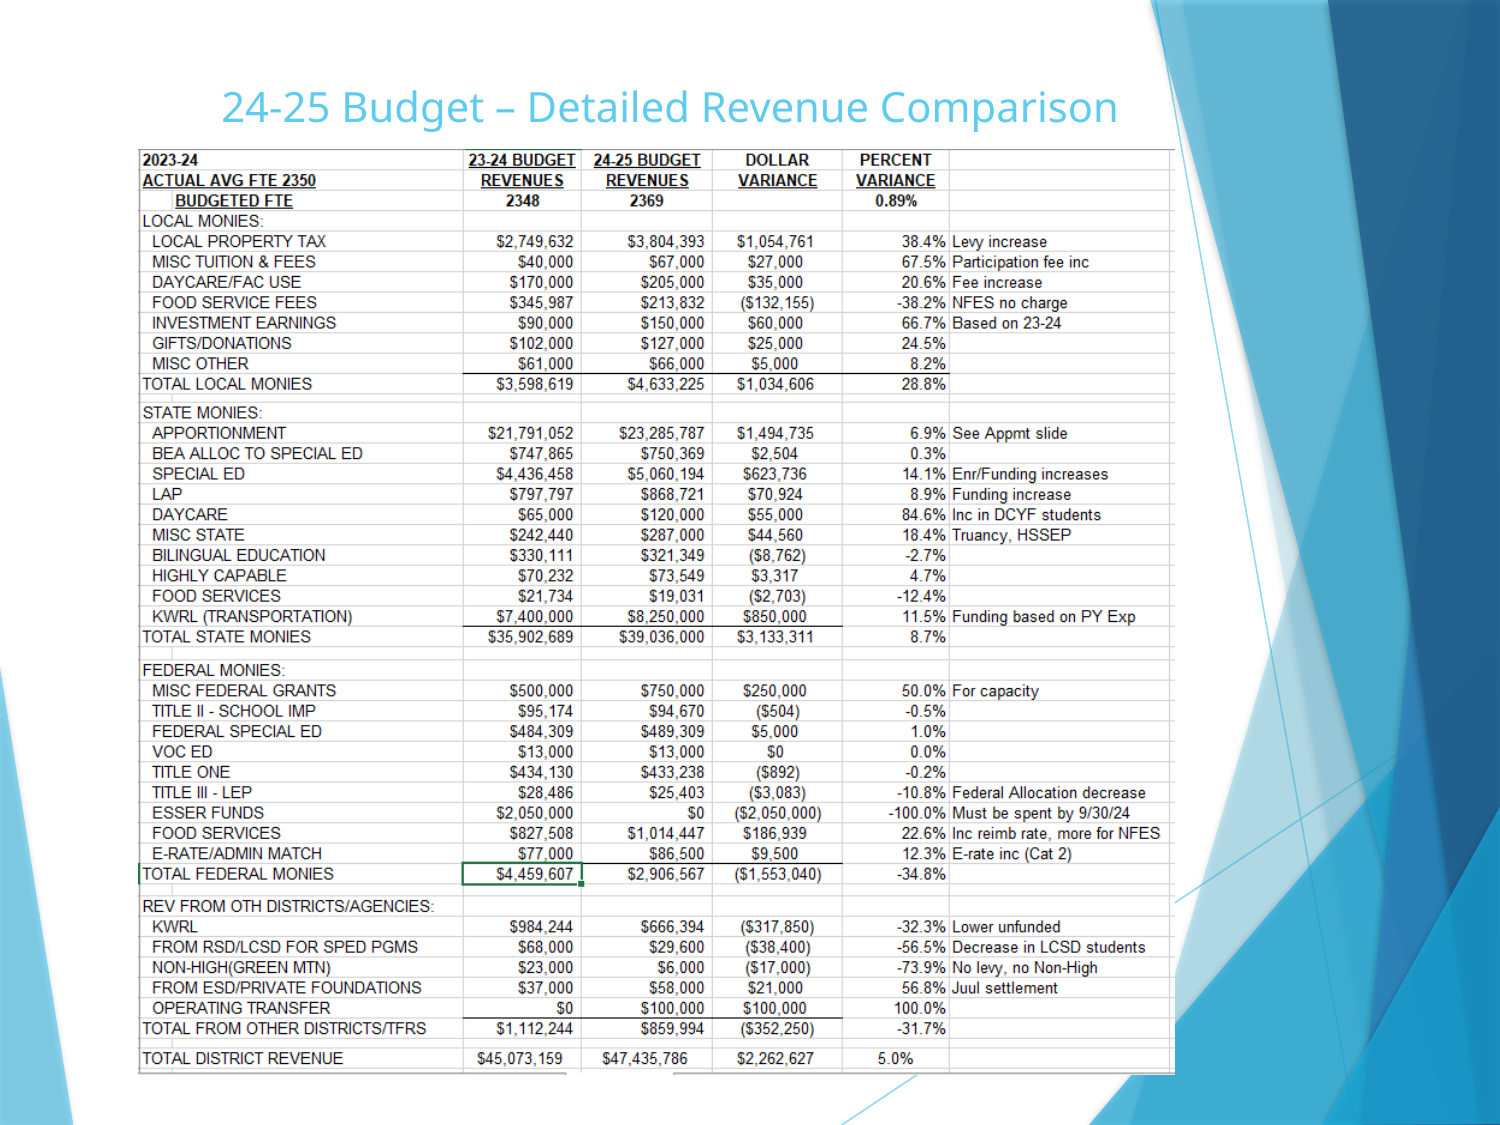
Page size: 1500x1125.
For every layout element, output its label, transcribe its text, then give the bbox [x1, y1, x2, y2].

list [137, 149, 1176, 1076]
title 24-25 Budget – Detailed Revenue Comparison [150, 73, 1191, 134]
